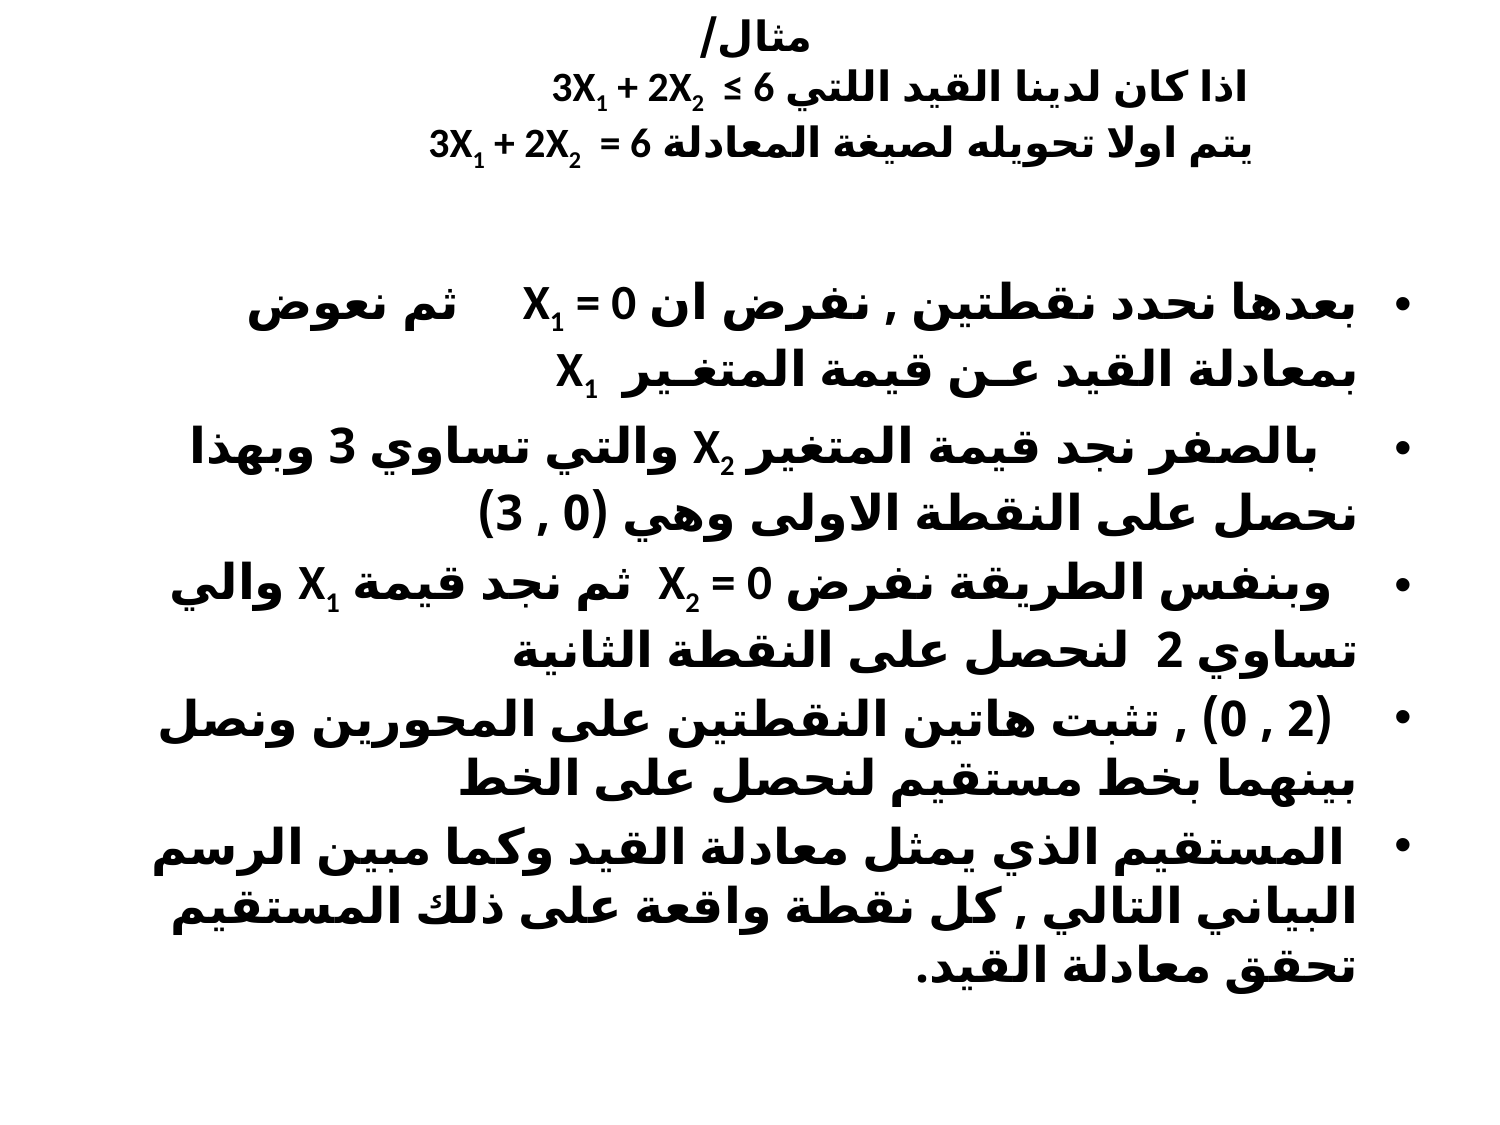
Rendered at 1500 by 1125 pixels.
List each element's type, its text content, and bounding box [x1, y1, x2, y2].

list بعدها نحدد نقطتين , نفرض ان X1 = 0 ثم نعوض بمعادلة القيد عـن قيمة المتغـير X1 بالصفر نجد قيمة المتغير X2 والتي تساوي 3 وبهذا نحصل على النقطة الاولى وهي (0 , 3) وبنفس الطريقة نفرض X2 = 0 ثم نجد قيمة X1 والي تساوي 2 لنحصل على النقطة الثانية (2 , 0) , تثبت هاتين النقطتين على المحورين ونصل بينهما بخط مستقيم لنحصل على الخط المستقيم الذي يمثل معادلة القيد وكما مبين الرسم البياني التالي , كل نقطة واقعة على ذلك المستقيم تحقق معادلة القيد. [75, 262, 1425, 1005]
title مثال/ اذا كان لدينا القيد اللتي 3X1 + 2X2 ≤ 6 يتم اولا تحويله لصيغة المعادلة 3X1 + 2X2 = 6 [75, 0, 1425, 233]
